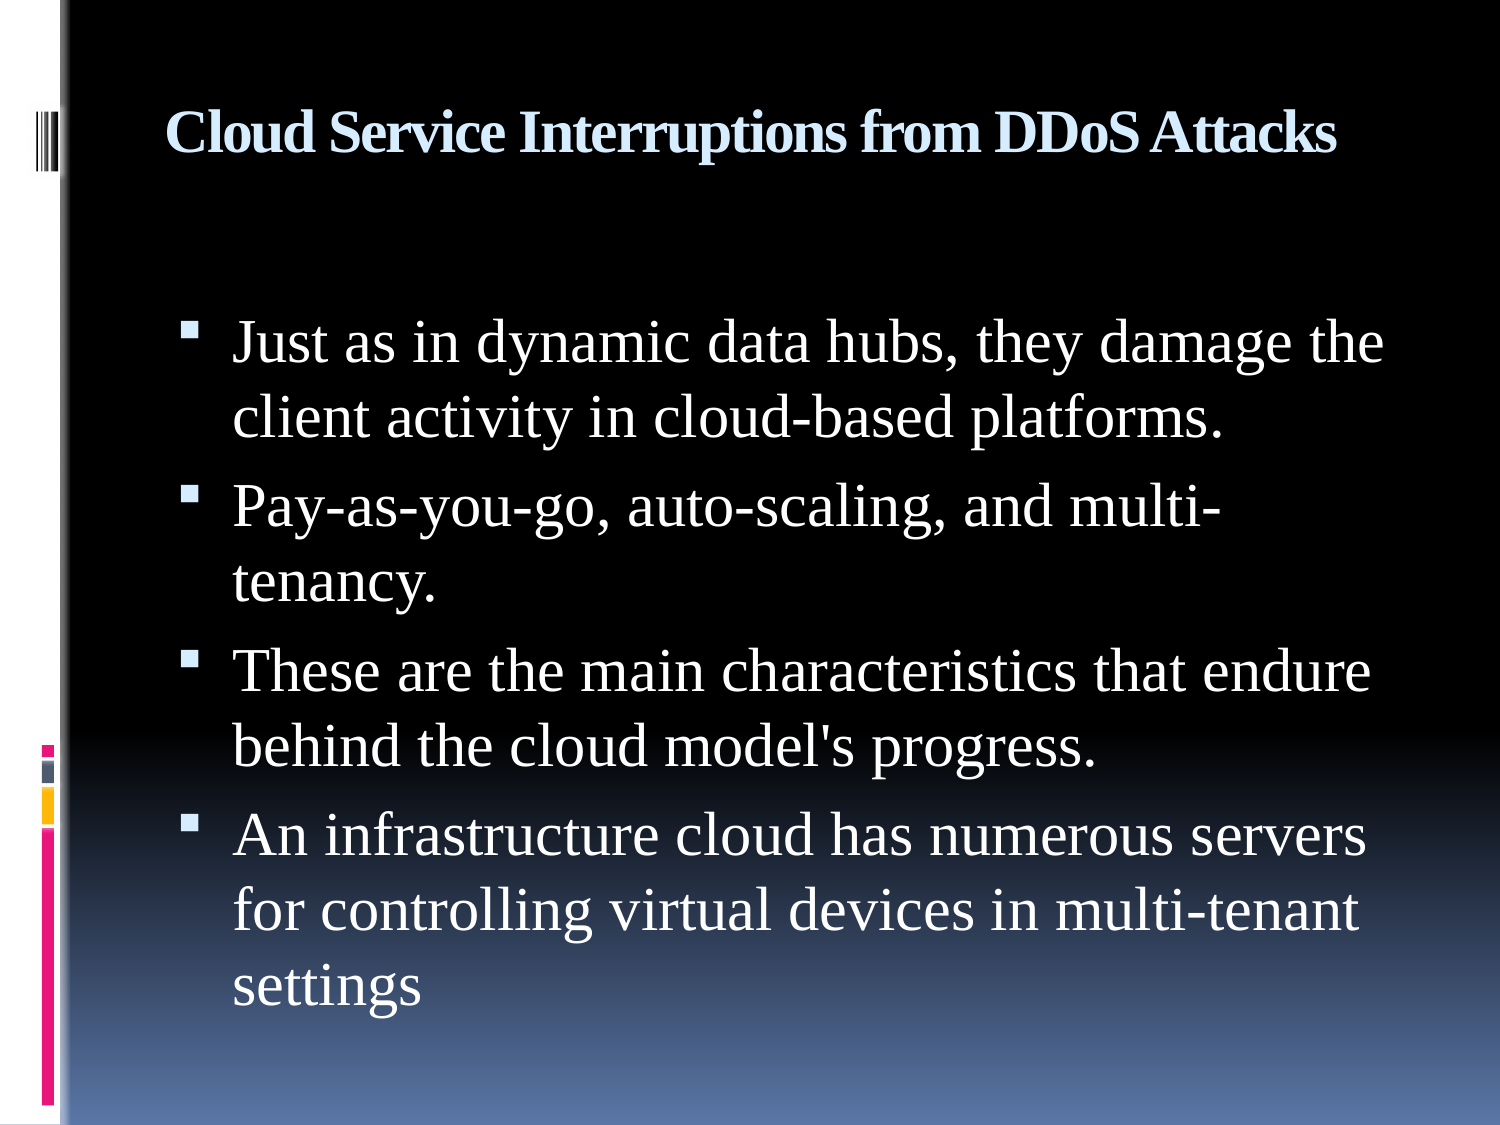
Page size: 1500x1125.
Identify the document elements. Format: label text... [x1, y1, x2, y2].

title Cloud Service Interruptions from DDoS Attacks [150, 83, 1425, 234]
list Just as in dynamic data hubs, they damage the client activity in cloud-based platforms. Pay-as-you-go, auto-scaling, and multi-tenancy. These are the main characteristics that endure behind the cloud model's progress. An infrastructure cloud has numerous servers for controlling virtual devices in multi-tenant settings [150, 292, 1425, 1043]
